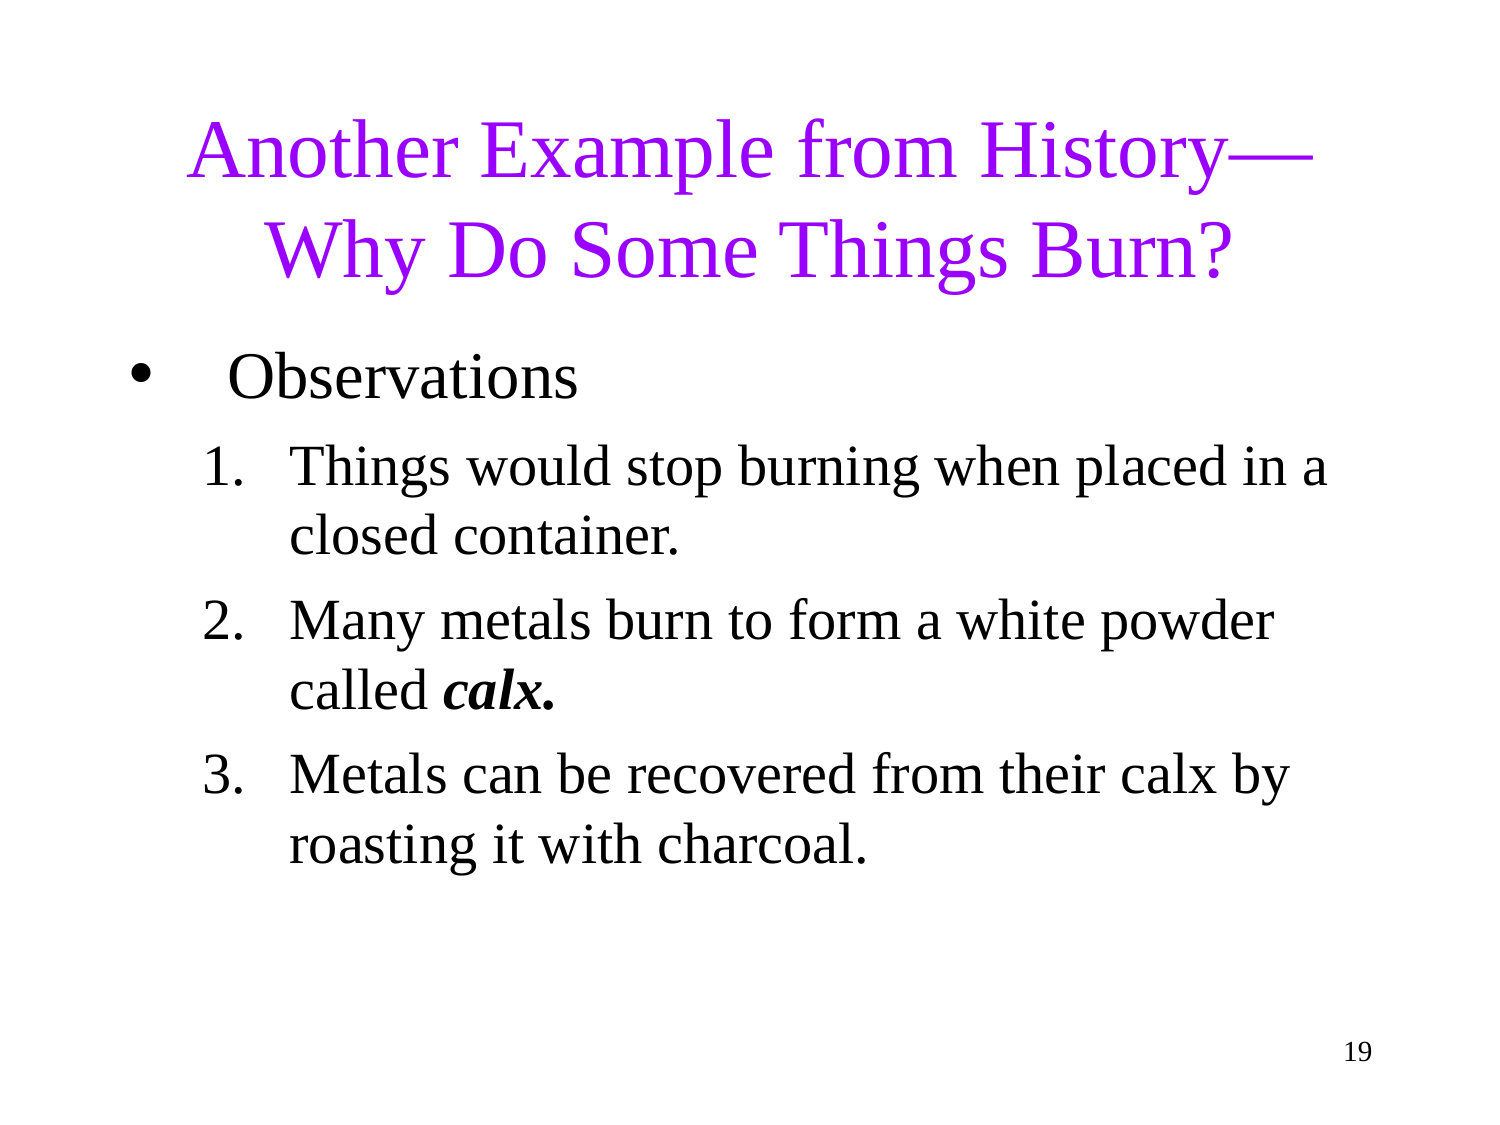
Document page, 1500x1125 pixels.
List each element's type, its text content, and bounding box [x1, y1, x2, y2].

text_box Another Example from History—Why Do Some Things Burn? [112, 99, 1388, 288]
text_box Observations Things would stop burning when placed in a closed container. Many metals burn to form a white powder called calx. Metals can be recovered from their calx by roasting it with charcoal. [112, 324, 1388, 1000]
text_box <number> [1074, 1024, 1388, 1100]
